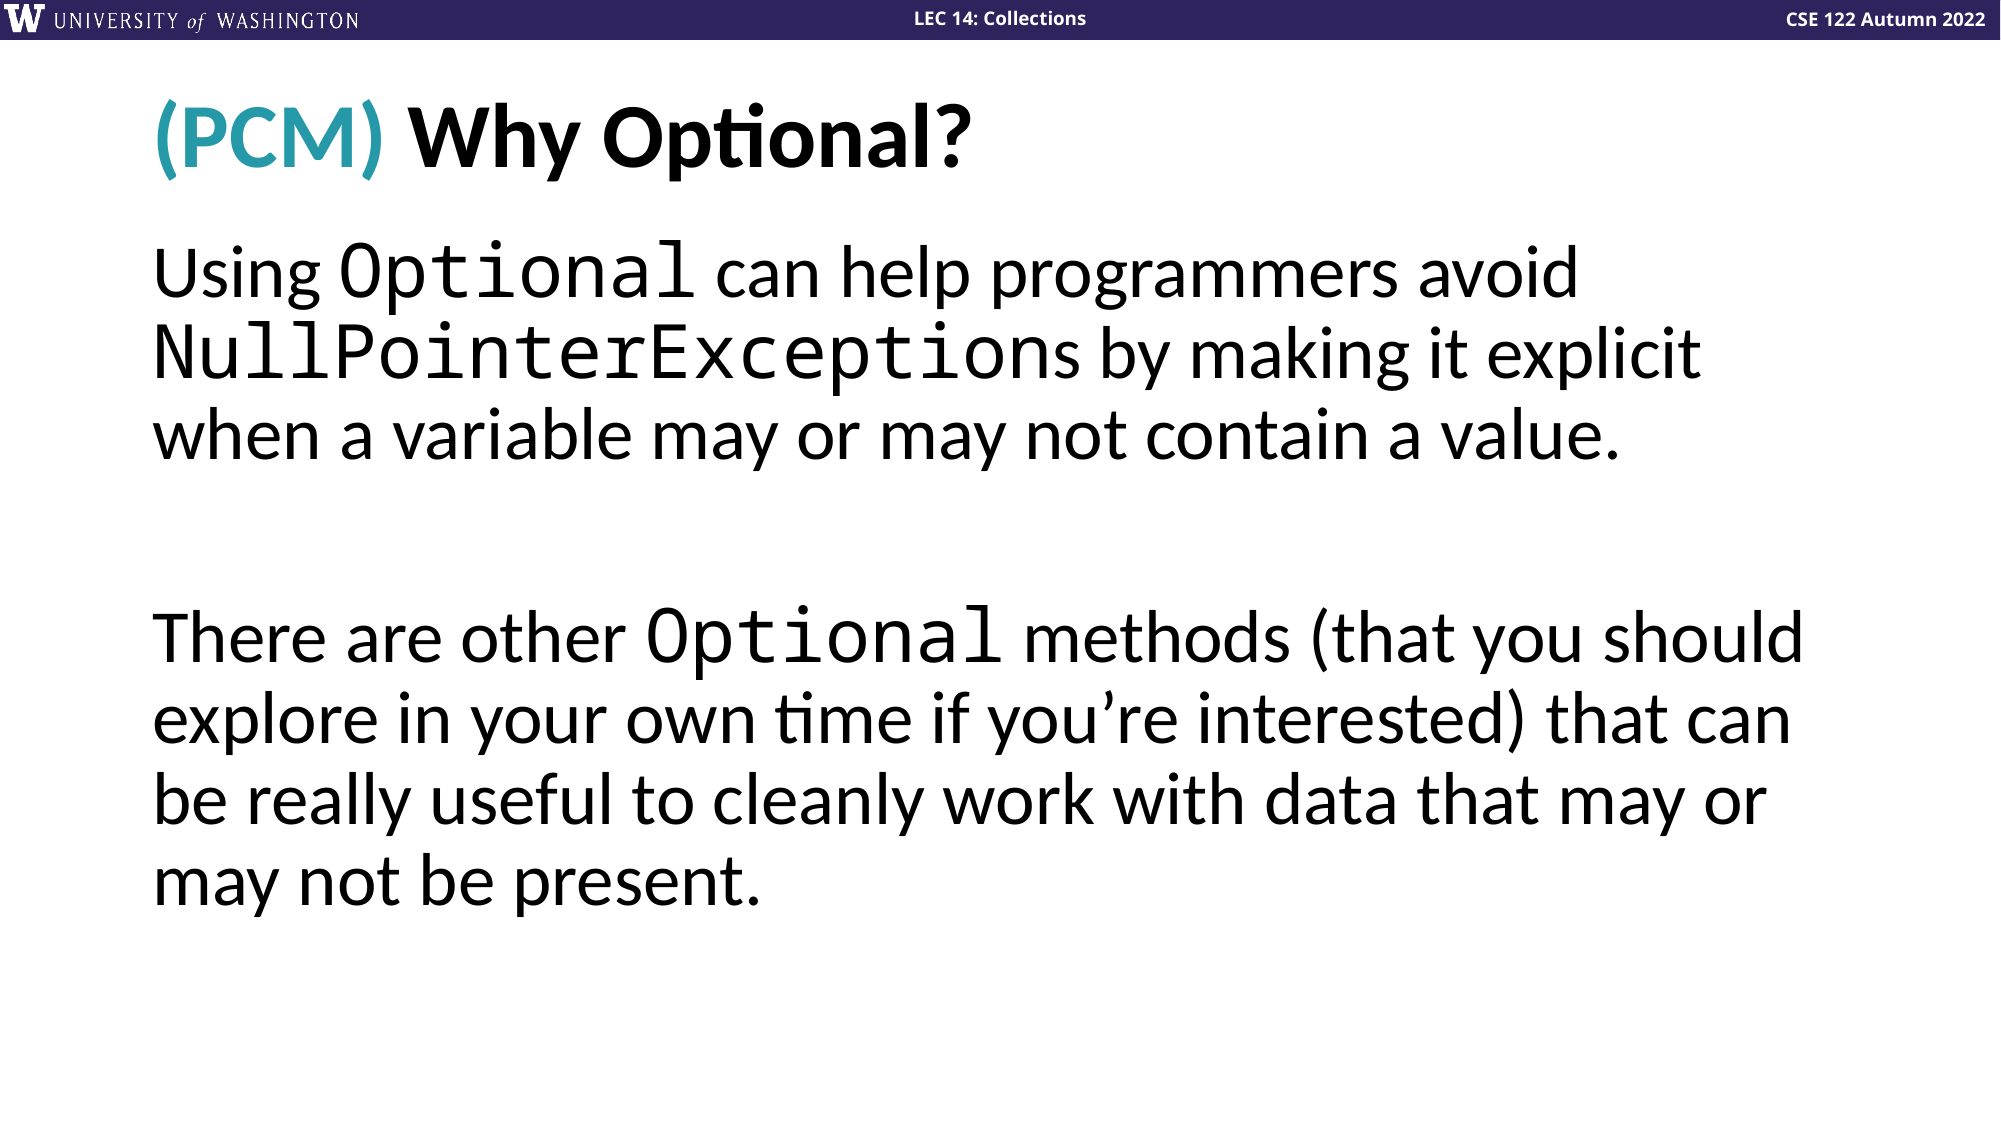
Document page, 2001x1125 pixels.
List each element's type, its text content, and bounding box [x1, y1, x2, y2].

title (PCM) Why Optional? [137, 74, 1863, 200]
list Using Optional can help programmers avoid NullPointerExceptions by making it explicit when a variable may or may not contain a value. There are other Optional methods (that you should explore in your own time if you’re interested) that can be really useful to cleanly work with data that may or may not be present. [137, 224, 1863, 1014]
picture [4, 4, 358, 33]
